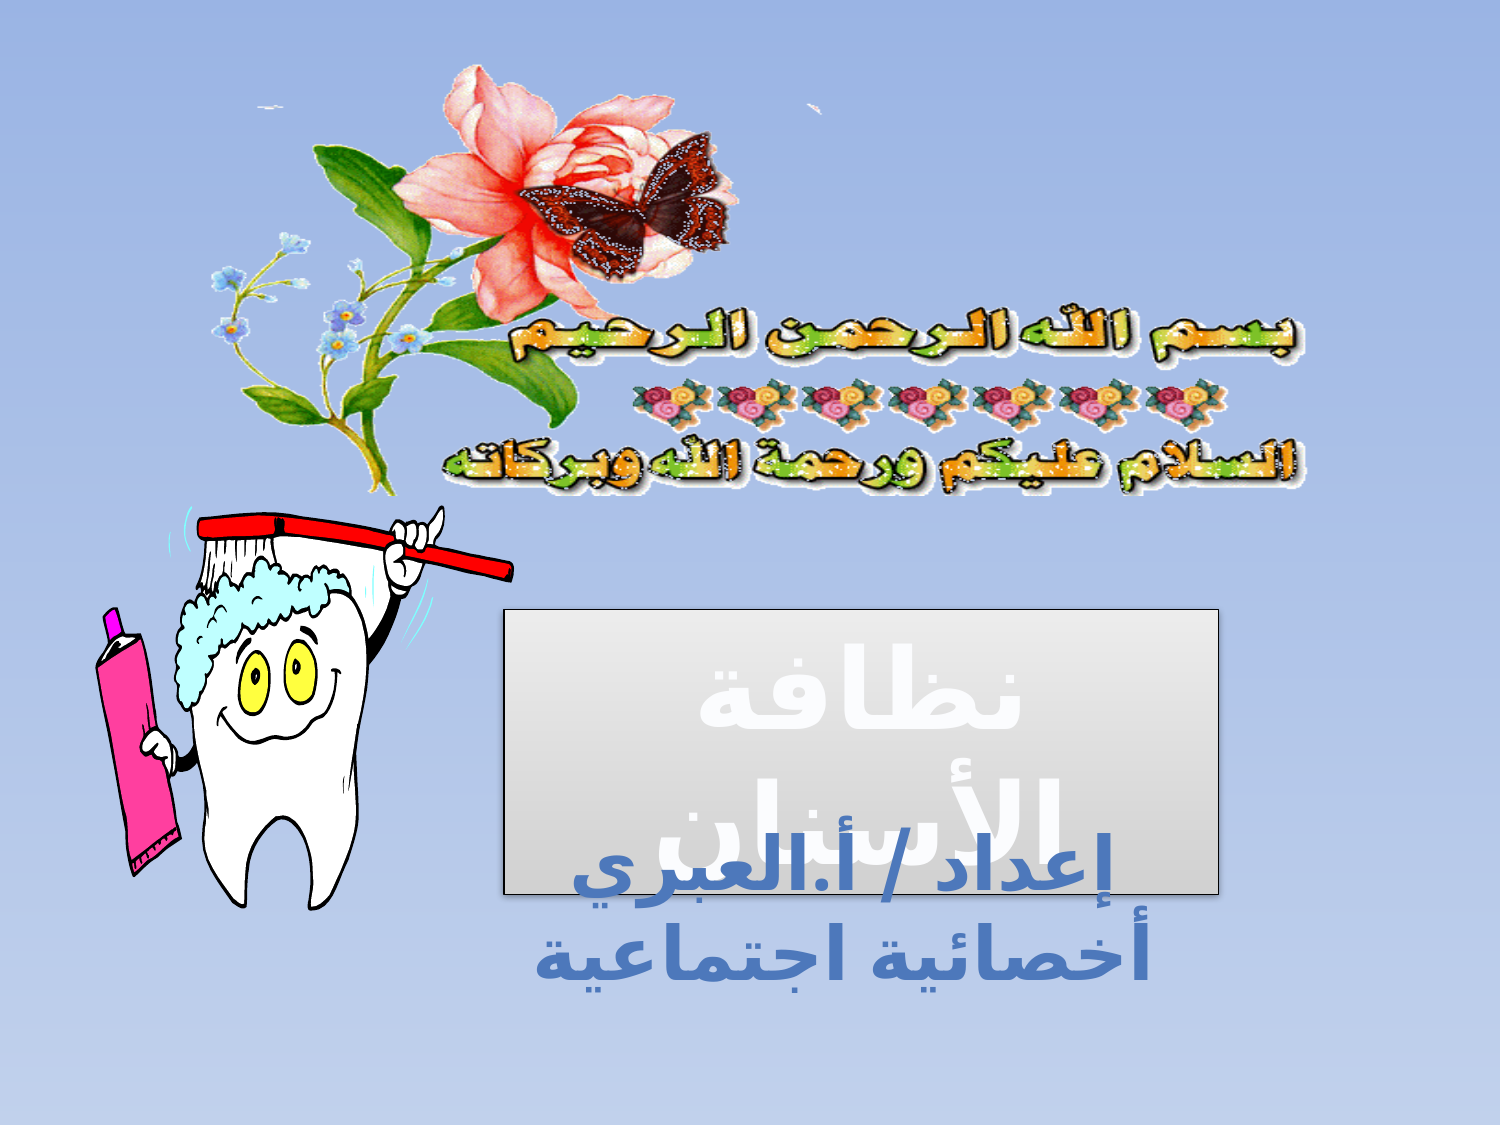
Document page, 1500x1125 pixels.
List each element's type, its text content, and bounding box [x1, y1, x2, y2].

text_box إعداد / أ.العبري أخصائية اجتماعية [468, 808, 1219, 1004]
picture [93, 503, 516, 913]
text_box نظافة الأسنان [519, 609, 1219, 808]
picture [210, 58, 1313, 496]
